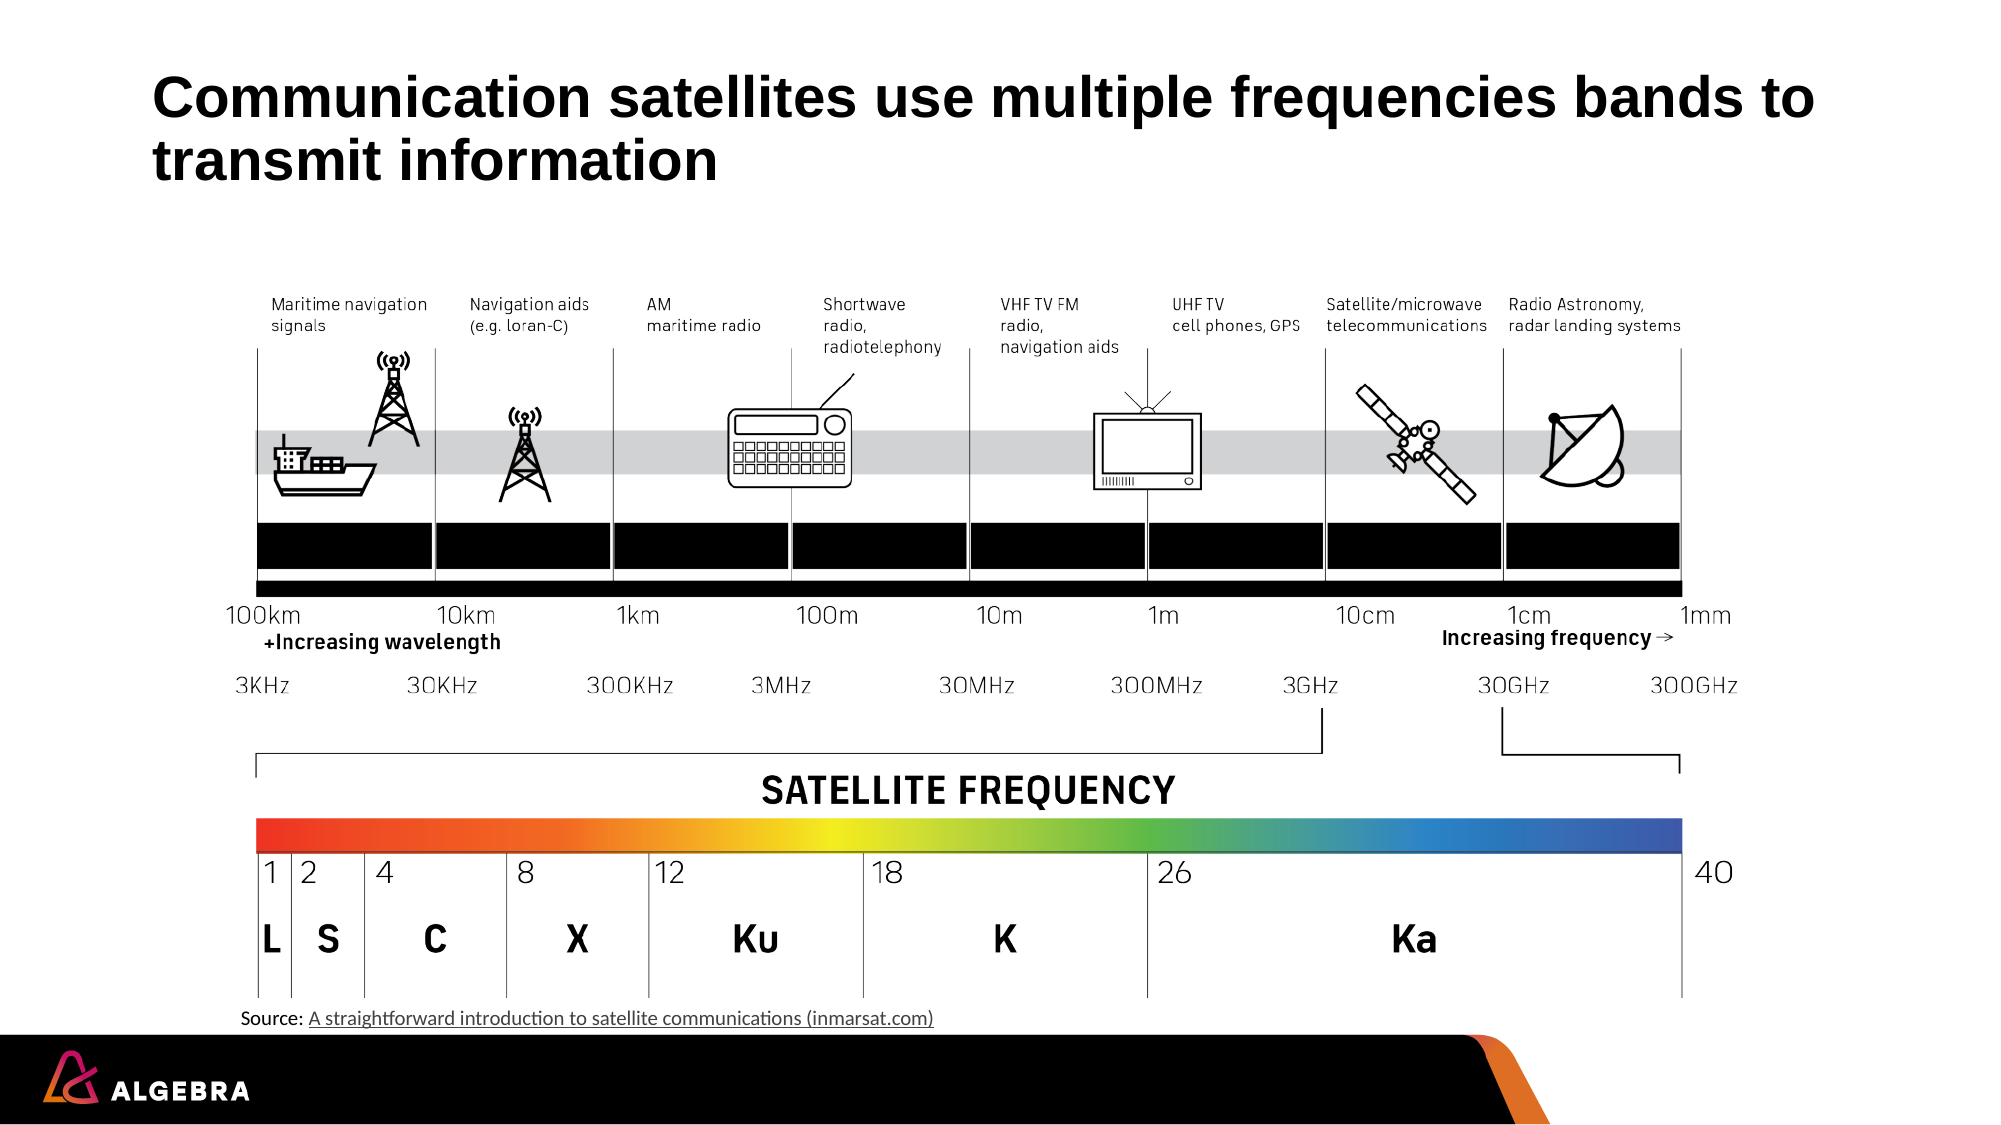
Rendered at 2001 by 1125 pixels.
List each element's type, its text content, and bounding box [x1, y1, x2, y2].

title Communication satellites use multiple frequencies bands to transmit information [137, 59, 1863, 278]
picture [0, 1034, 1733, 1125]
text_box Source: A straightforward introduction to satellite communications (inmarsat.com) [226, 998, 1774, 1025]
picture [226, 295, 1774, 998]
